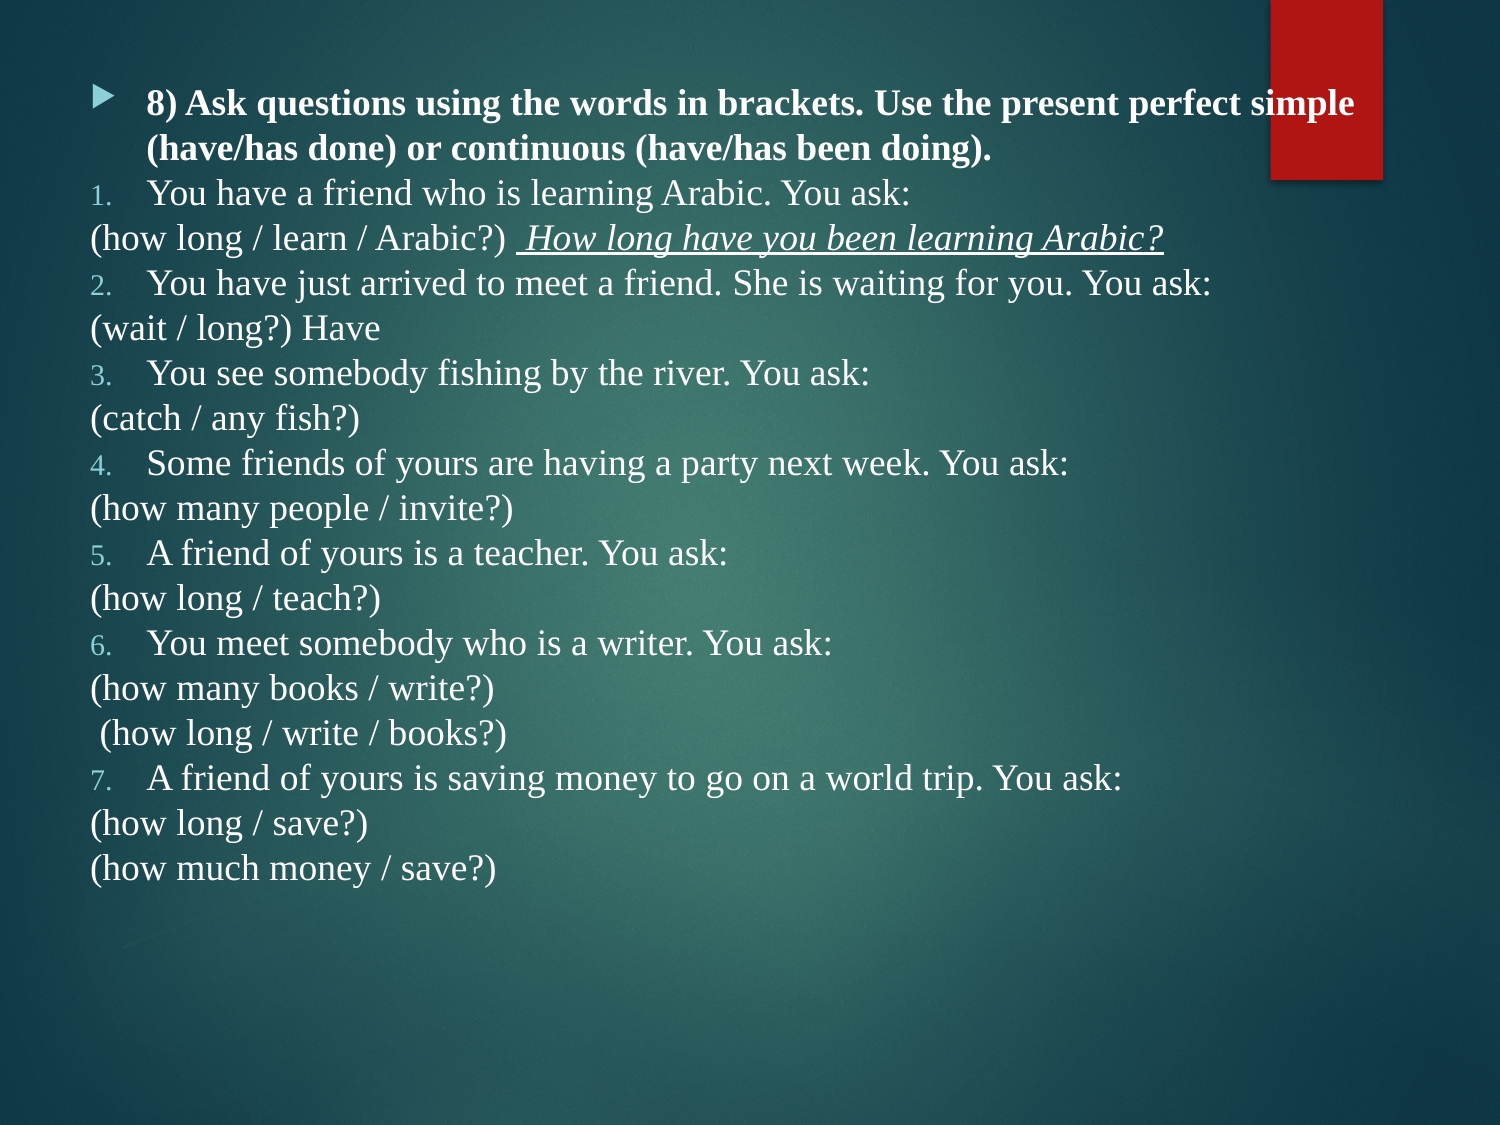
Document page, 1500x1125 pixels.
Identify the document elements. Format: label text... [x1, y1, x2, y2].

list 8) Ask questions using the words in brackets. Use the present perfect simple (have/has done) or continuous (have/has been doing). You have a friend who is learning Arabic. You ask: (how long / learn / Arabic?) How long have you been learning Arabic? You have just arrived to meet a friend. She is waiting for you. You ask: (wait / long?) Have You see somebody fishing by the river. You ask: (catch / any fish?) Some friends of yours are having a party next week. You ask: (how many people / invite?) A friend of yours is a teacher. You ask: (how long / teach?) You meet somebody who is a writer. You ask: (how many books / write?) (how long / write / books?) A friend of yours is saving money to go on a world trip. You ask: (how long / save?) (how much money / save?) [75, 70, 1418, 1067]
